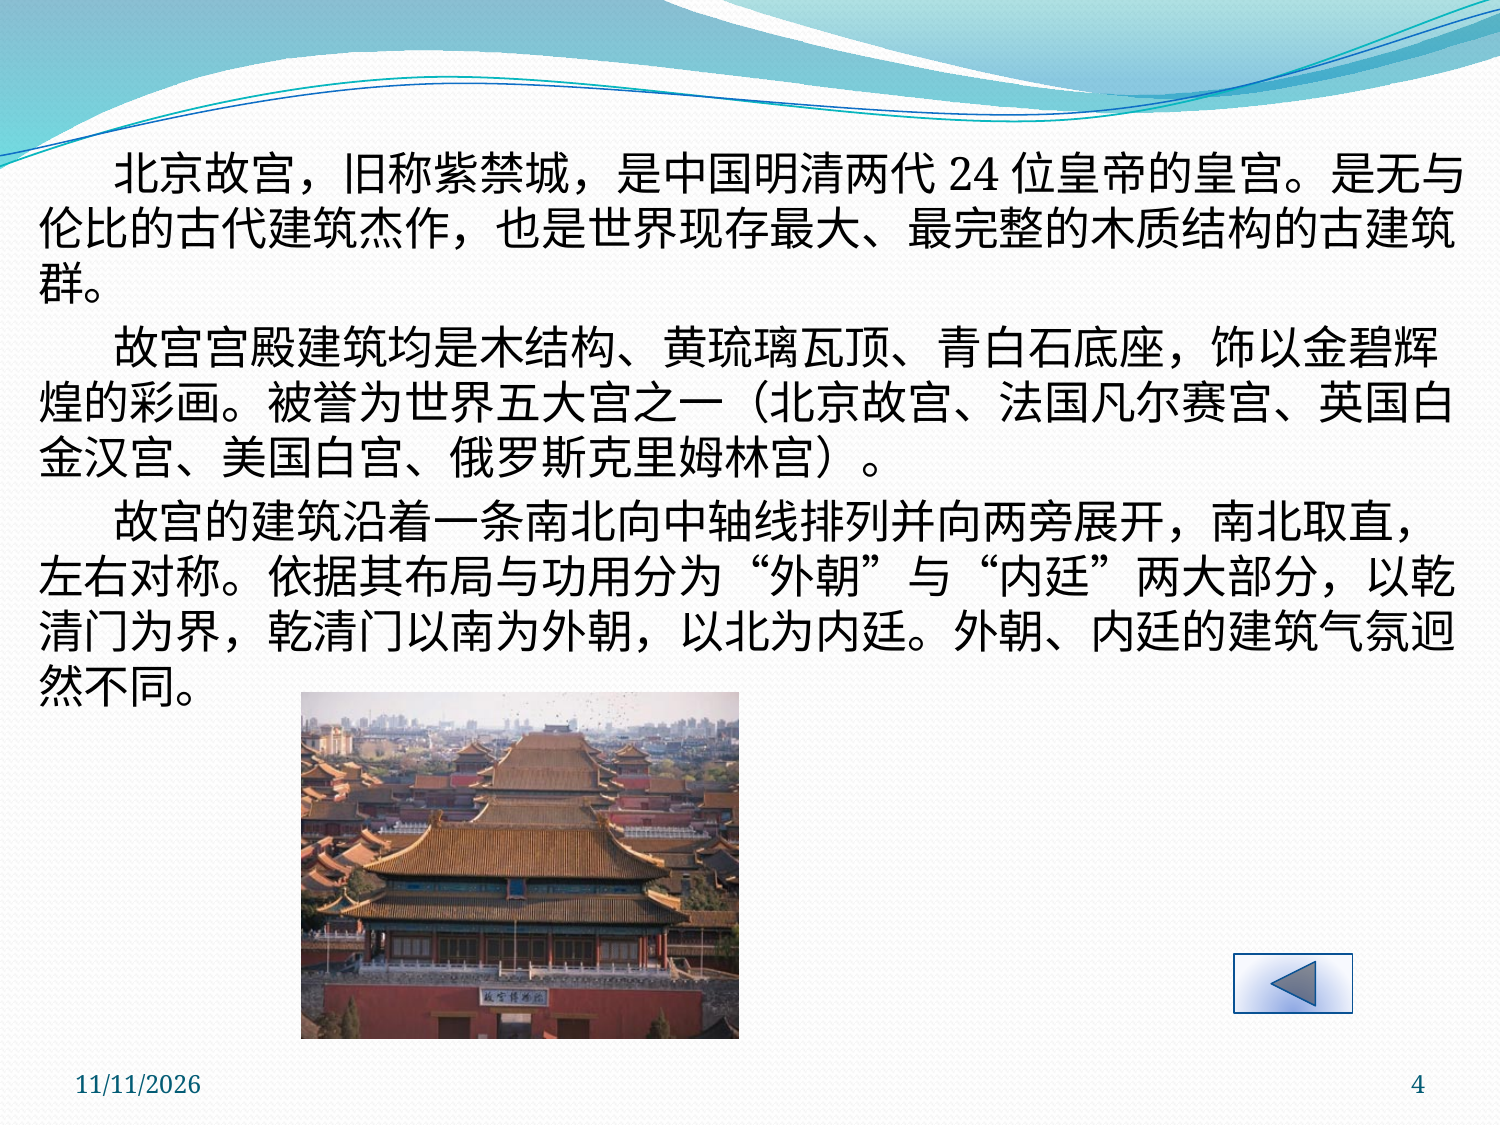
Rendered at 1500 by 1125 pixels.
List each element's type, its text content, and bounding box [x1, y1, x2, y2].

picture [300, 692, 739, 1039]
slide_number 4 [1299, 1042, 1425, 1103]
text_box [1233, 953, 1353, 1014]
list 北京故宫，旧称紫禁城，是中国明清两代24位皇帝的皇宫。是无与伦比的古代建筑杰作，也是世界现存最大、最完整的木质结构的古建筑群。 故宫宫殿建筑均是木结构、黄琉璃瓦顶、青白石底座，饰以金碧辉煌的彩画。被誉为世界五大宫之一（北京故宫、法国凡尔赛宫、英国白金汉宫、美国白宫、俄罗斯克里姆林宫）。 故宫的建筑沿着一条南北向中轴线排列并向两旁展开，南北取直，左右对称。依据其布局与功用分为“外朝”与“内廷”两大部分，以乾清门为界，乾清门以南为外朝，以北为内廷。外朝、内廷的建筑气氛迥然不同。 [23, 137, 1495, 740]
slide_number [75, 1042, 425, 1103]
